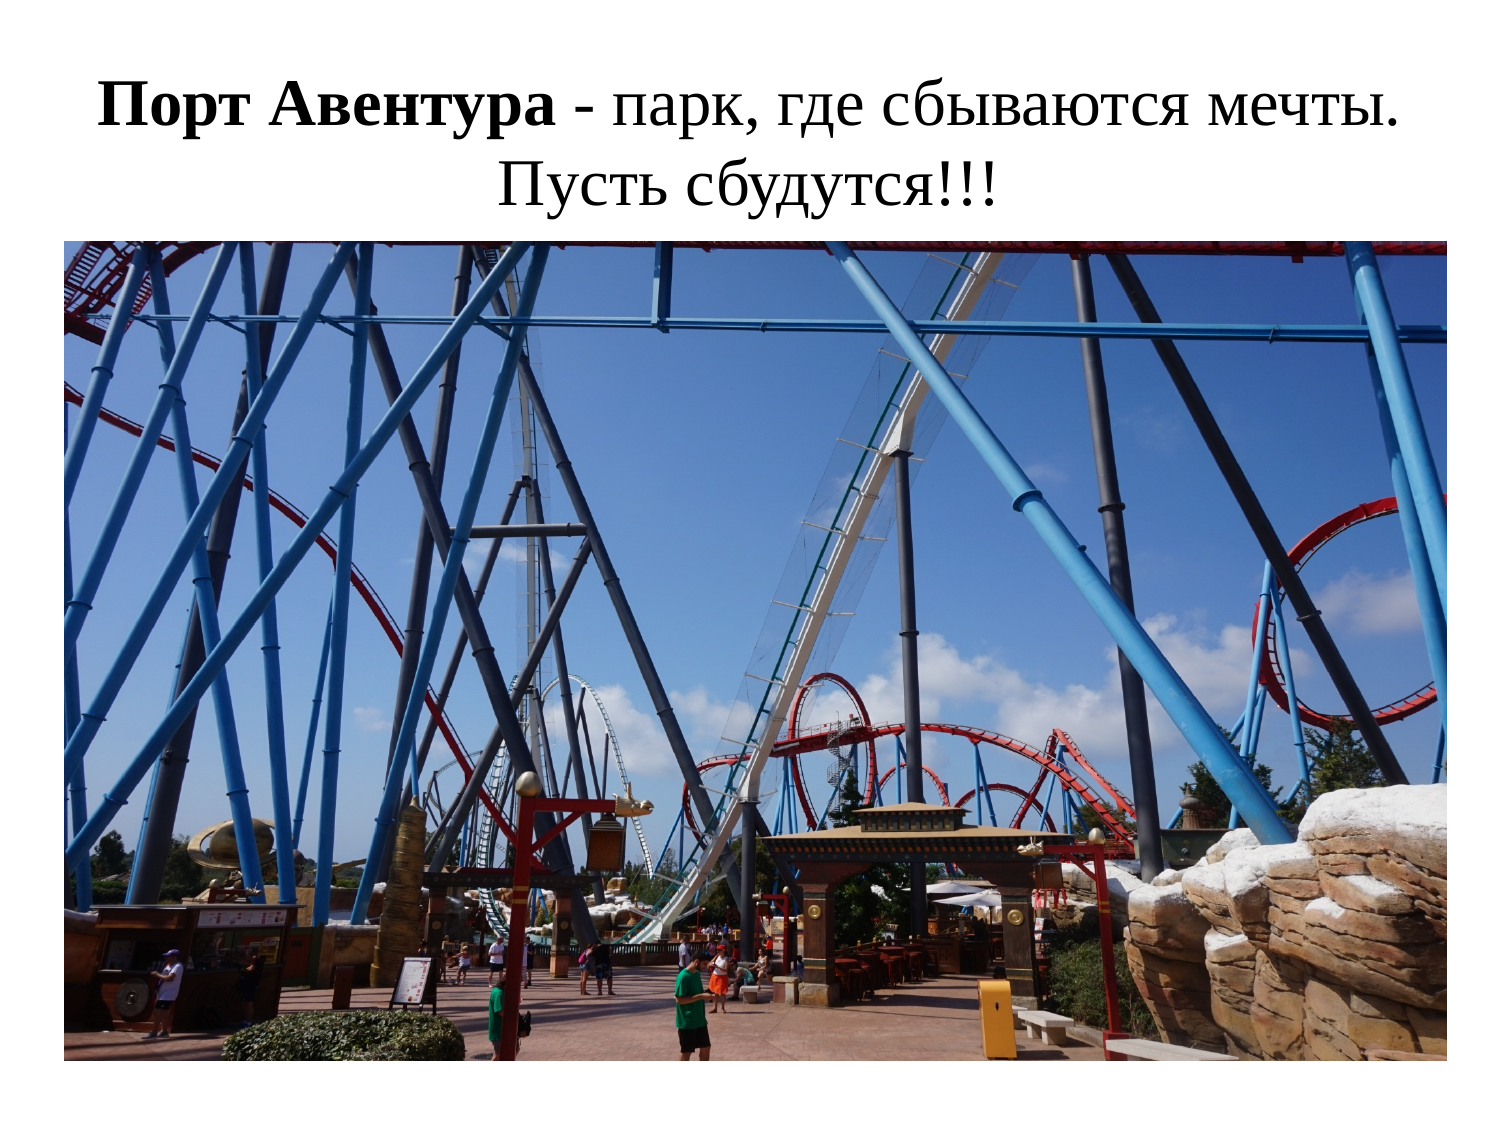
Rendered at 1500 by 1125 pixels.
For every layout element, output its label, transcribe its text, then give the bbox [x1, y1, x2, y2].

picture [64, 241, 1448, 1061]
title Порт Авентура - парк, где сбываются мечты. Пусть сбудутся!!! [75, 45, 1425, 233]
